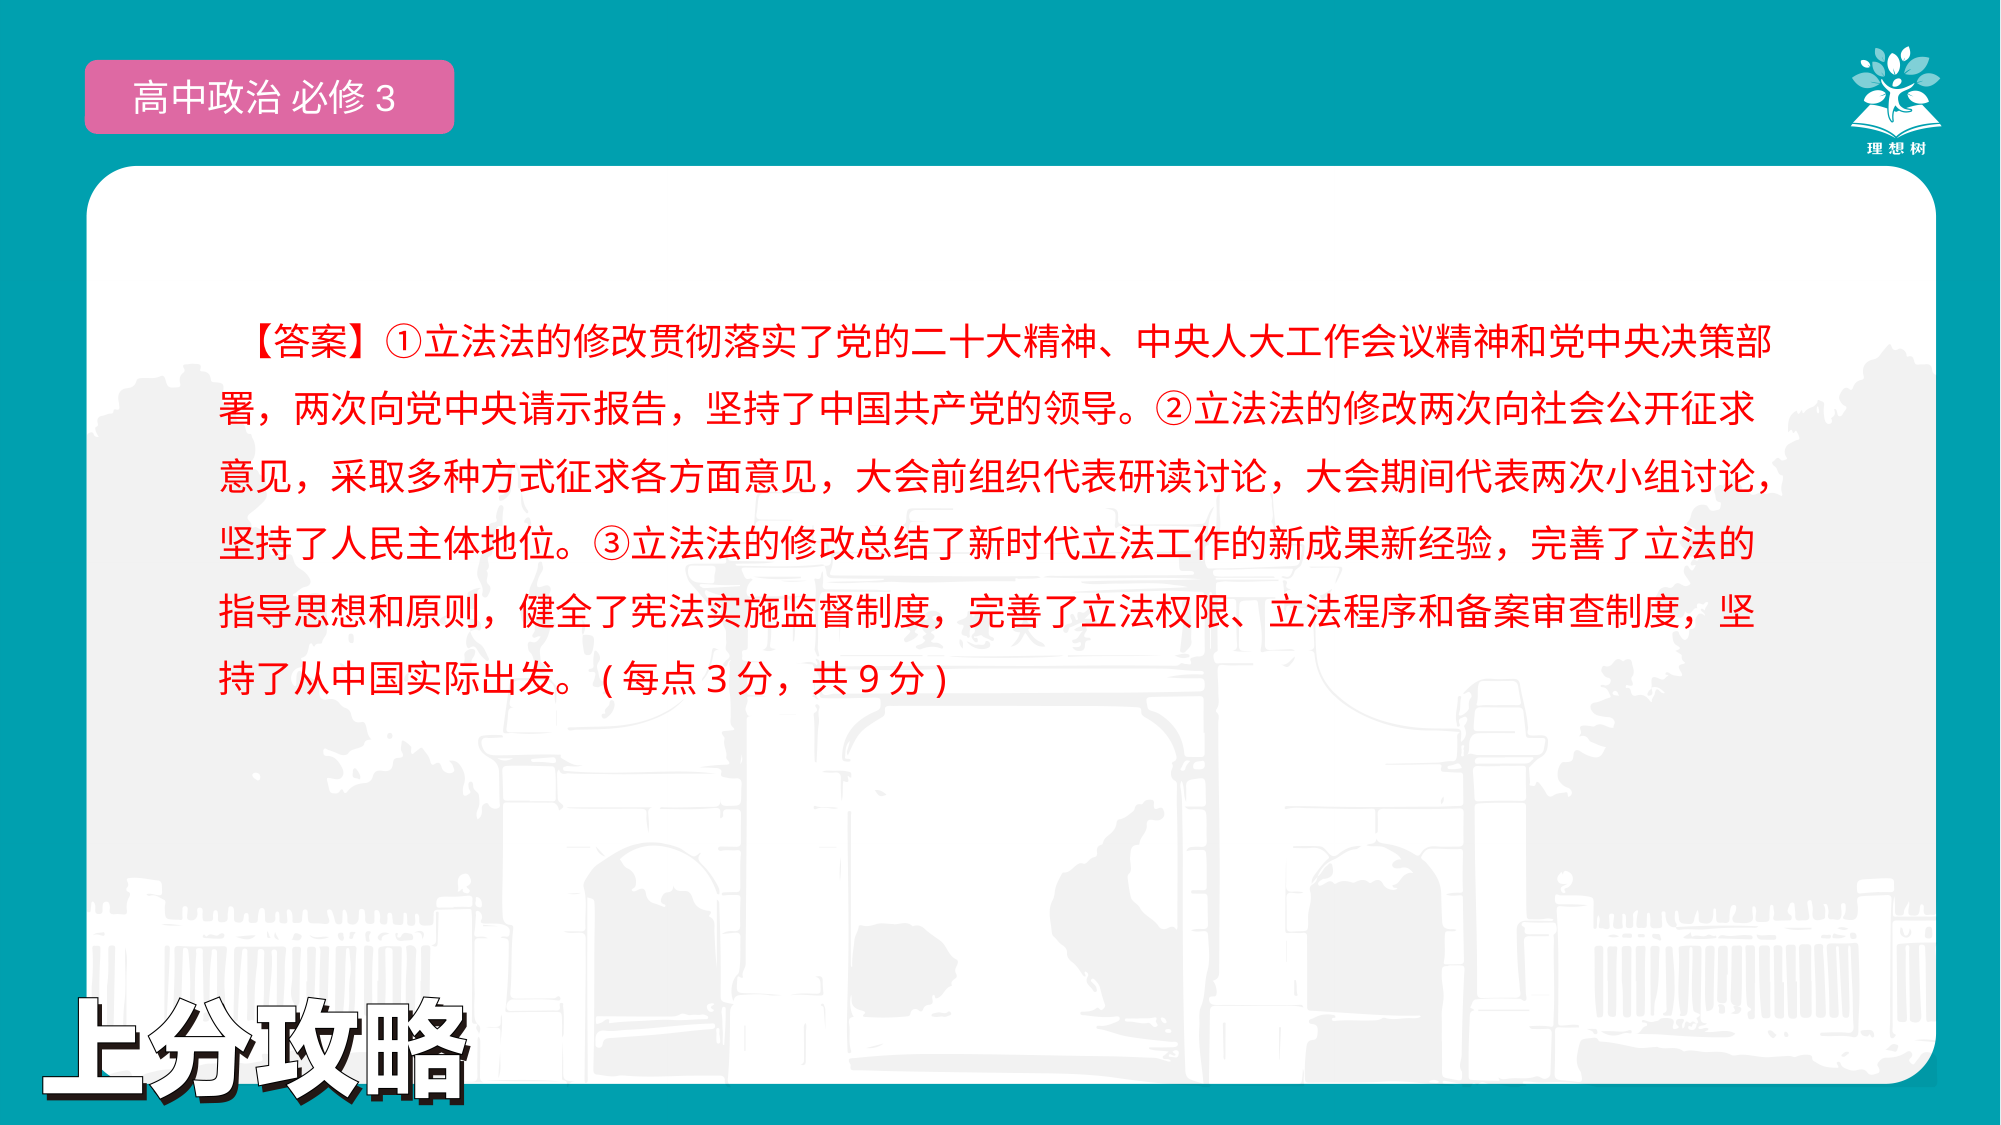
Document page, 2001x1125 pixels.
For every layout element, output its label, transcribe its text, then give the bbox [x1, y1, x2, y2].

text_box 高中政治 必修3 [83, 58, 456, 135]
picture [0, 0, 2001, 1125]
text_box 【答案】①立法法的修改贯彻落实了党的二十大精神、中央人大工作会议精神和党中央决策部署，两次向党中央请示报告，坚持了中国共产党的领导。②立法法的修改两次向社会公开征求意见，采取多种方式征求各方面意见，大会前组织代表研读讨论，大会期间代表两次小组讨论，坚持了人民主体地位。③立法法的修改总结了新时代立法工作的新成果新经验，完善了立法的指导思想和原则，健全了宪法实施监督制度，完善了立法权限、立法程序和备案审查制度，坚持了从中国实际出发。(每点3分，共9分) [203, 287, 1797, 838]
